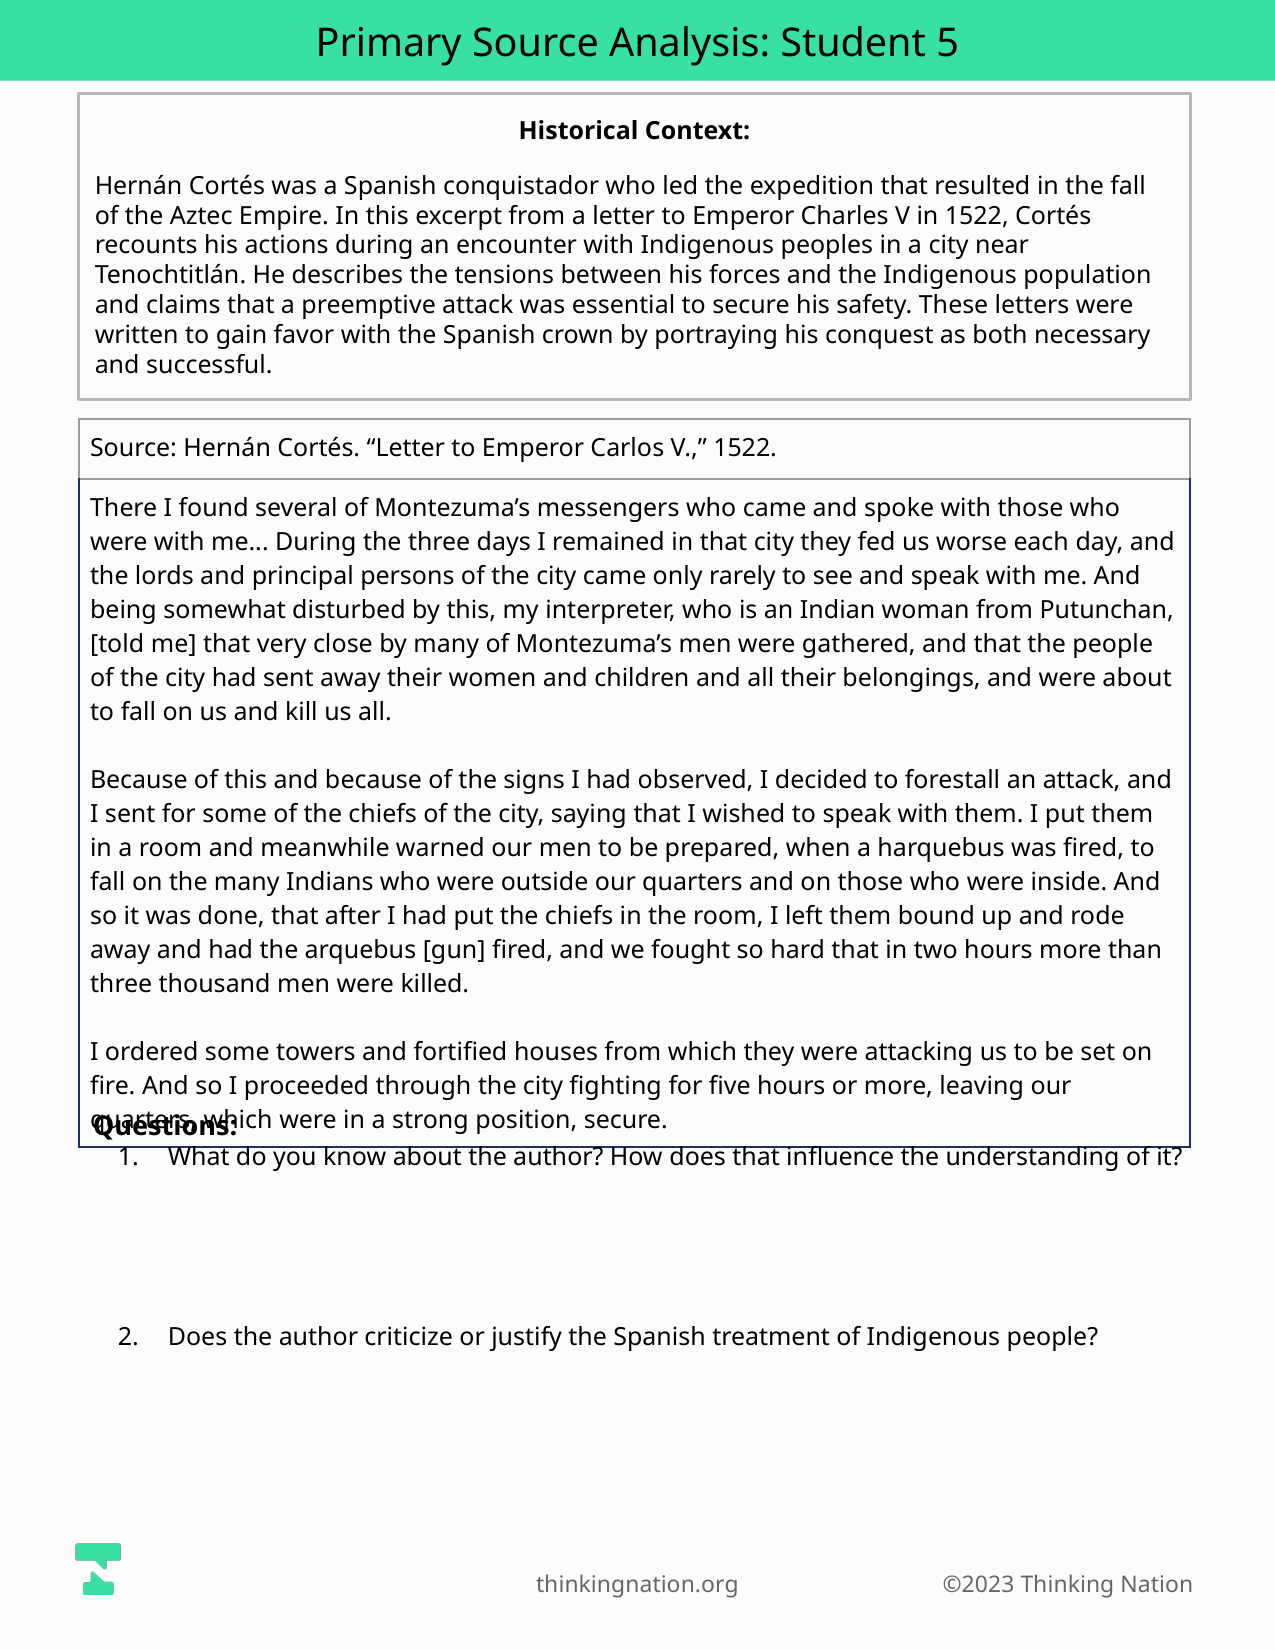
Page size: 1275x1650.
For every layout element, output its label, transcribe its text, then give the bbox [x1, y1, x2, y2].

table_cell There I found several of Montezuma’s messengers who came and spoke with those who were with me... During the three days I remained in that city they fed us worse each day, and the lords and principal persons of the city came only rarely to see and speak with me. And being somewhat disturbed by this, my interpreter, who is an Indian woman from Putunchan, [told me] that very close by many of Montezuma’s men were gathered, and that the people of the city had sent away their women and children and all their belongings, and were about to fall on us and kill us all. Because of this and because of the signs I had observed, I decided to forestall an attack, and I sent for some of the chiefs of the city, saying that I wished to speak with them. I put them in a room and meanwhile warned our men to be prepared, when a harquebus was fired, to fall on the many Indians who were outside our quarters and on those who were inside. And so it was done, that after I had put the chiefs in the room, I left them bound up and rode away and had the arquebus [gun] fired, and we fought so hard that in two hours more than three thousand men were killed. I ordered some towers and fortified houses from which they were attacking us to be set on fire. And so I proceeded through the city fighting for five hours or more, leaving our quarters, which were in a strong position, secure. [80, 480, 1189, 1093]
table_header Source: Hernán Cortés. “Letter to Emperor Carlos V.,” 1522. [80, 420, 1189, 478]
text_box Historical Context: Hernán Cortés was a Spanish conquistador who led the expedition that resulted in the fall of the Aztec Empire. In this excerpt from a letter to Emperor Charles V in 1522, Cortés recounts his actions during an encounter with Indigenous peoples in a city near Tenochtitlán. He describes the tensions between his forces and the Indigenous population and claims that a preemptive attack was essential to secure his safety. These letters were written to gain favor with the Spanish crown by portraying his conquest as both necessary and successful. [78, 93, 1191, 400]
text_box Questions: What do you know about the author? How does that influence the understanding of it? Does the author criticize or justify the Spanish treatment of Indigenous people? [77, 1093, 1213, 1396]
picture [62, 1533, 134, 1605]
text_box thinkingnation.org [486, 1553, 789, 1605]
text_box ©2023 Thinking Nation [907, 1553, 1210, 1605]
text_box Primary Source Analysis: Student 5 [0, 0, 1275, 81]
